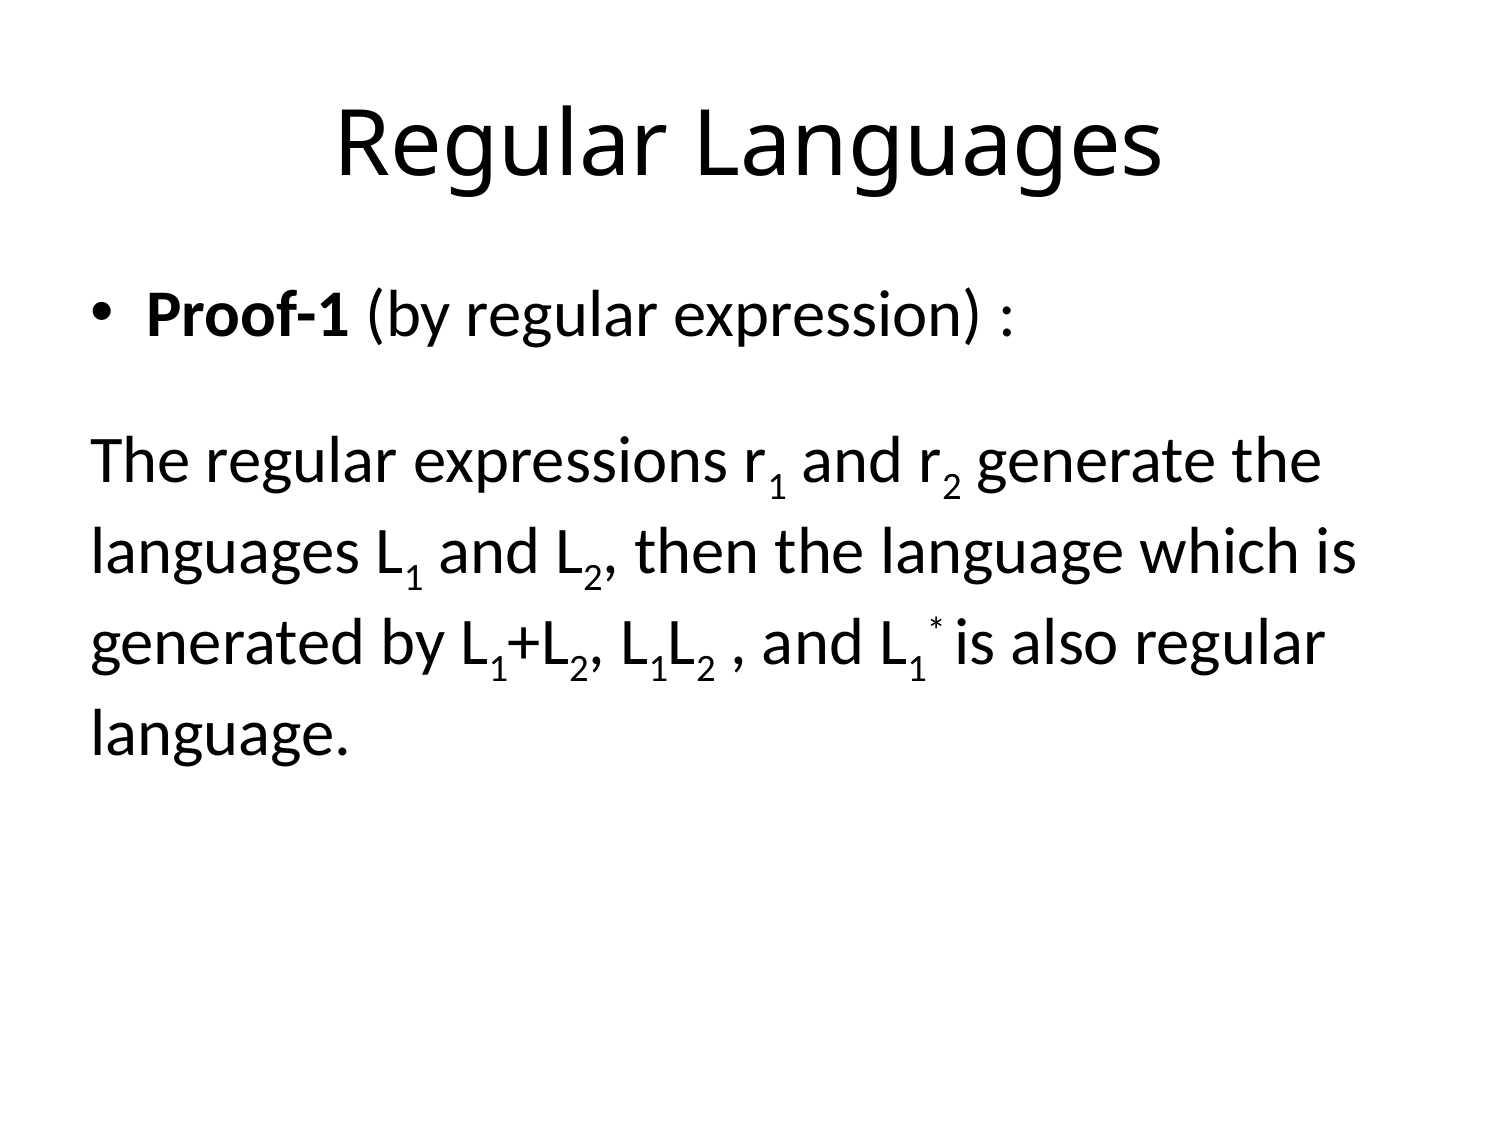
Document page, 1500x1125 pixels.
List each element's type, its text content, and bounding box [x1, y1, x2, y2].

title Regular Languages [75, 45, 1425, 233]
list Proof-1 (by regular expression) : The regular expressions r1 and r2 generate the languages L1 and L2, then the language which is generated by L1+L2, L1L2 , and L1* is also regular language. [75, 262, 1425, 1005]
